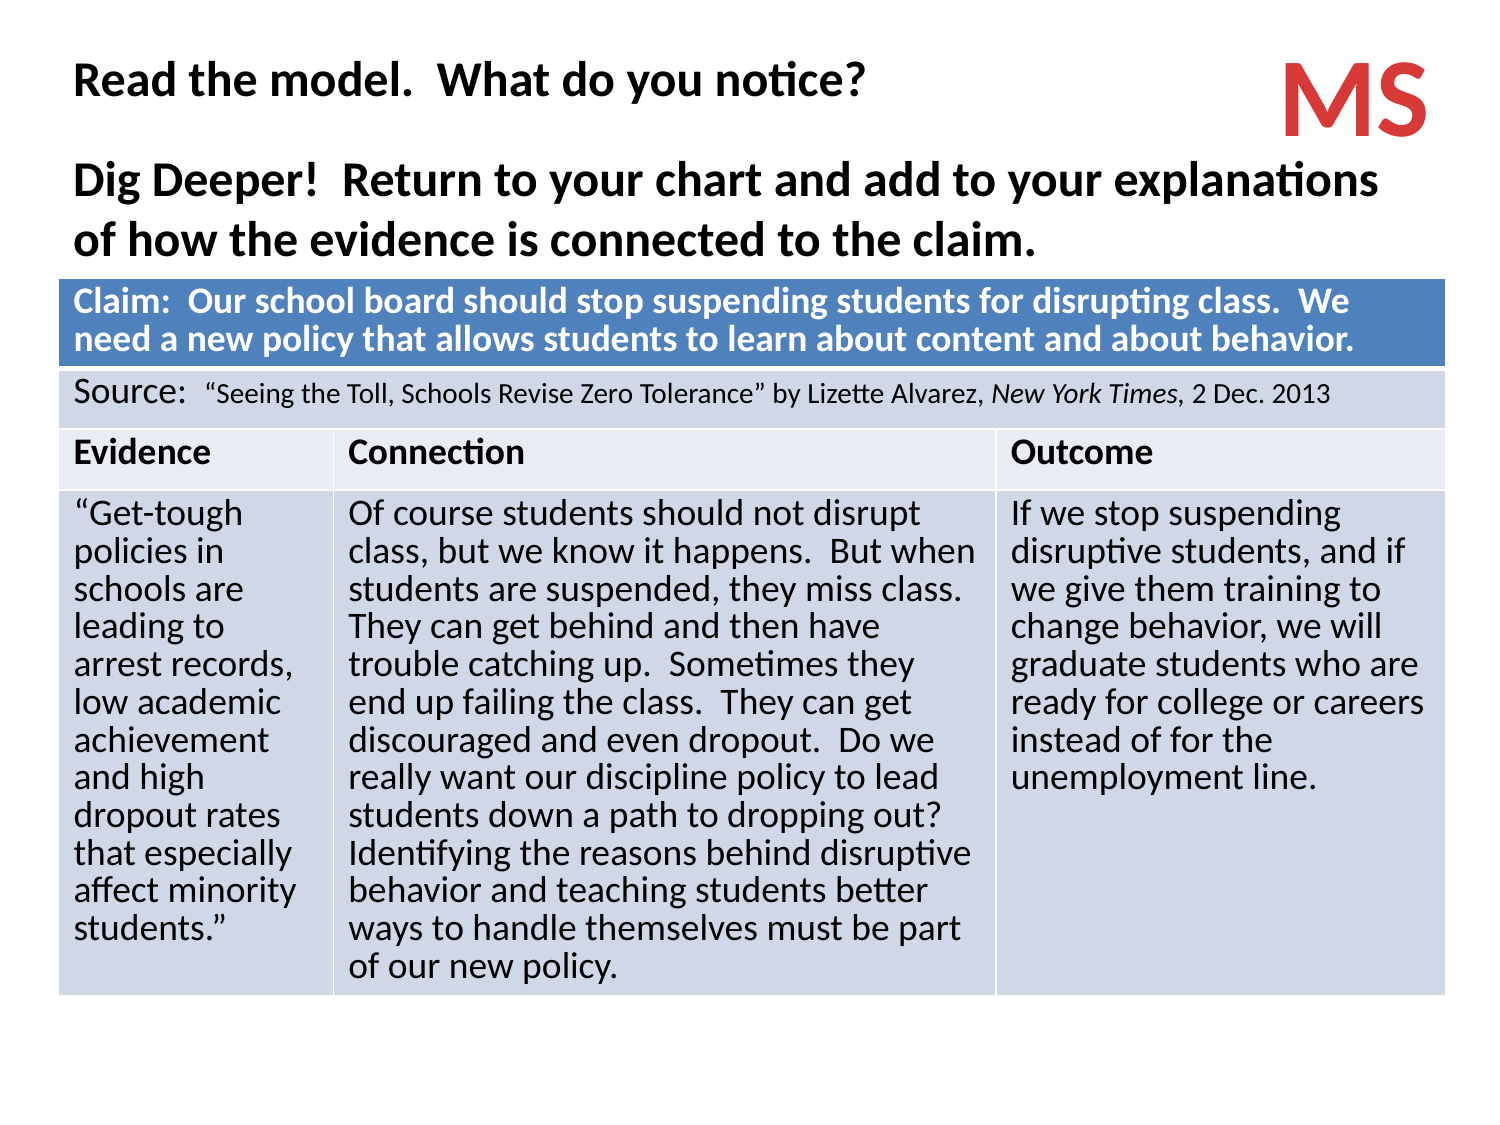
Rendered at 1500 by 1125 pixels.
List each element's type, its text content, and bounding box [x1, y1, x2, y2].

table_cell Source: “Seeing the Toll, Schools Revise Zero Tolerance” by Lizette Alvarez, New York Times, 2 Dec. 2013 [59, 371, 1445, 428]
table_cell If we stop suspending disruptive students, and if we give them training to change behavior, we will graduate students who are ready for college or careers instead of for the unemployment line. [997, 491, 1445, 995]
table_cell Connection [334, 430, 995, 489]
table_cell Of course students should not disrupt class, but we know it happens. But when students are suspended, they miss class. They can get behind and then have trouble catching up. Sometimes they end up failing the class. They can get discouraged and even dropout. Do we really want our discipline policy to lead students down a path to dropping out? Identifying the reasons behind disruptive behavior and teaching students better ways to handle themselves must be part of our new policy. [334, 491, 995, 995]
table_header Claim: Our school board should stop suspending students for disrupting class. We need a new policy that allows students to learn about content and about behavior. [59, 279, 1445, 366]
table_cell Outcome [997, 430, 1445, 489]
table_cell “Get-tough policies in schools are leading to arrest records, low academic achievement and high dropout rates that especially affect minority students.” [59, 491, 333, 995]
text_box Read the model. What do you notice? Dig Deeper! Return to your chart and add to your explanations of how the evidence is connected to the claim. [58, 39, 1425, 274]
text_box MS [1263, 16, 1445, 167]
table_cell Evidence [59, 430, 333, 489]
